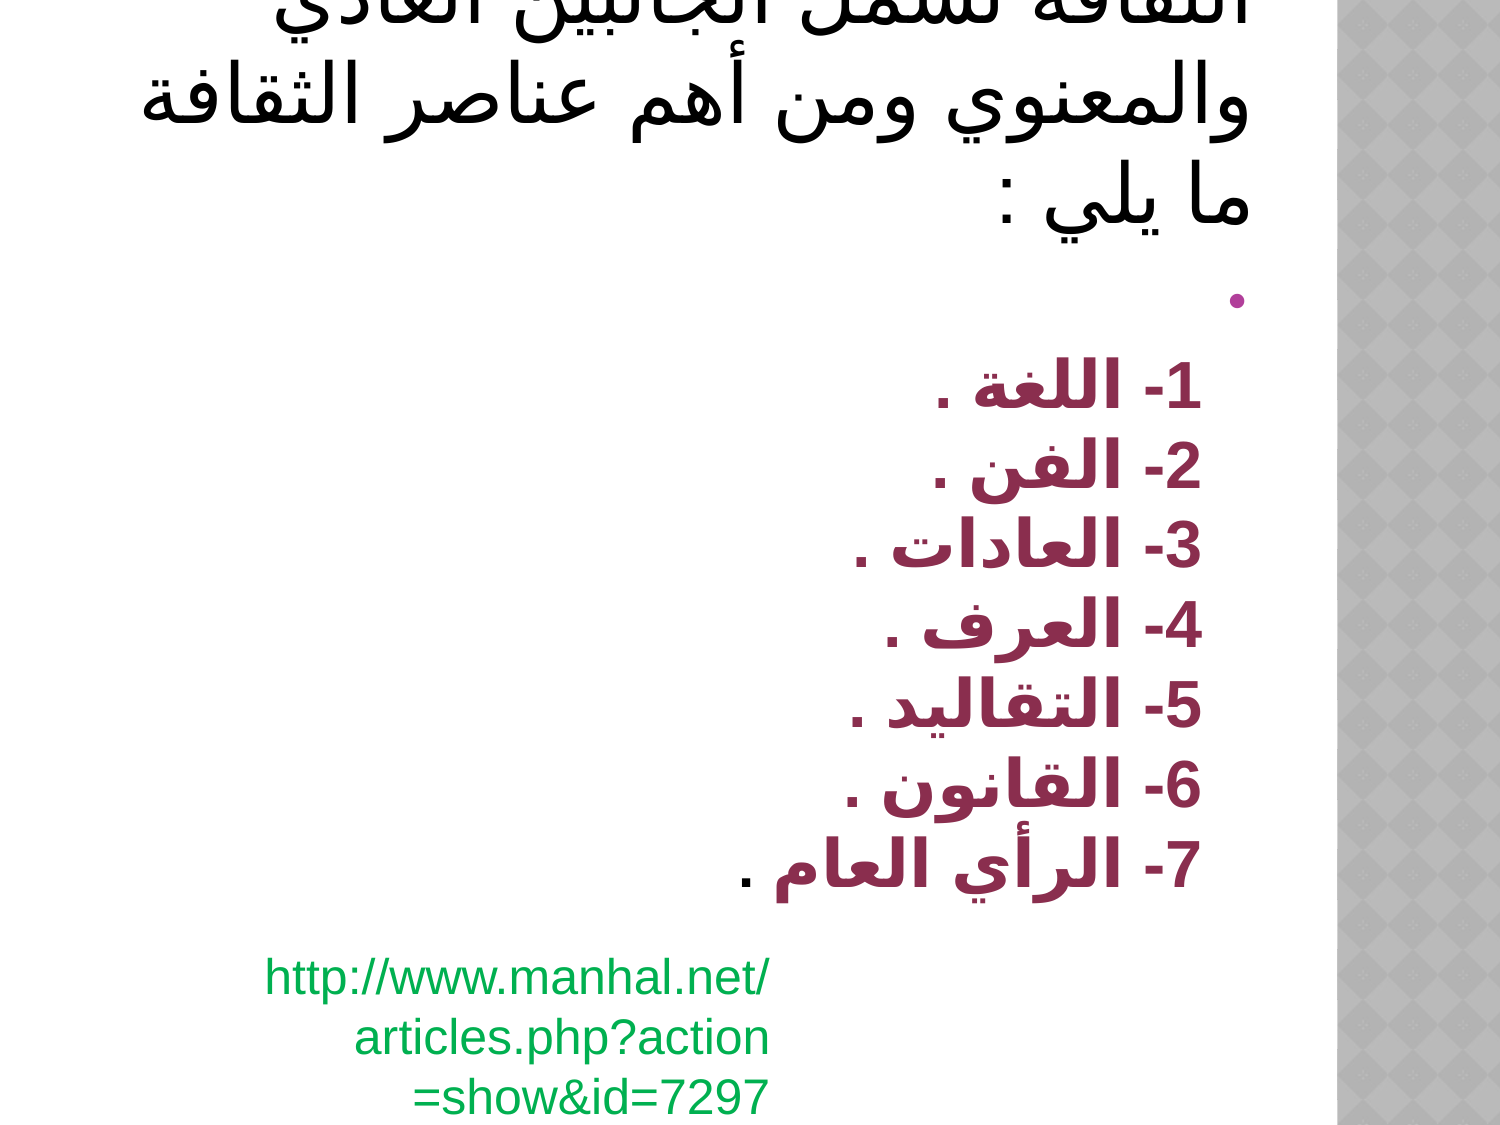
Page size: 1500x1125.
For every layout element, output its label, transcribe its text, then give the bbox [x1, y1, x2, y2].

list 1- اللغة . 2- الفن . 3- العادات . 4- العرف . 5- التقاليد . 6- القانون . 7- الرأي العام . [75, 264, 1263, 1059]
text_box http://www.manhal.net/articles.php?action =show&id=7297 [35, 937, 786, 1125]
title الثقافة تشمل الجانبين العادي والمعنوي ومن أهم عناصر الثقافة ما يلي : [75, 52, 1263, 240]
